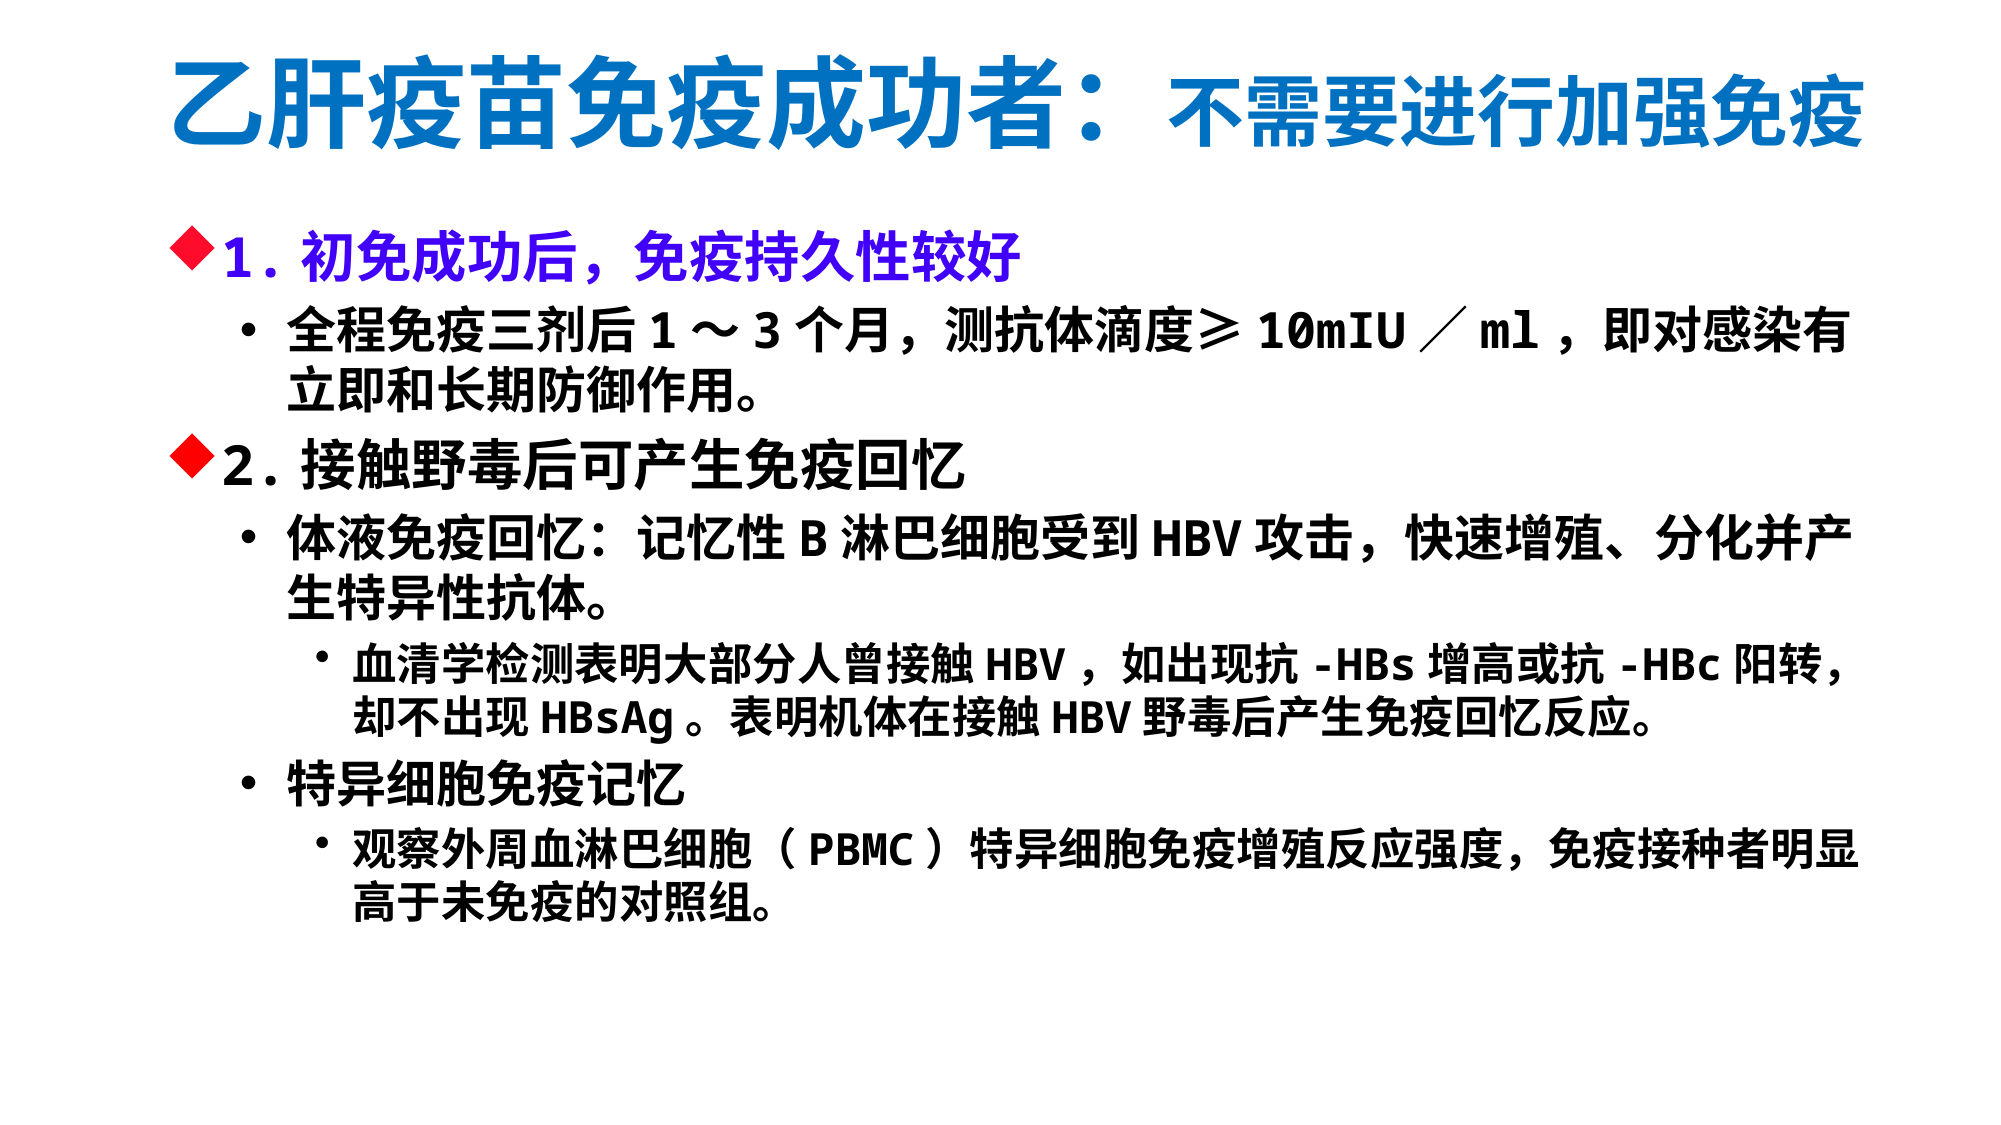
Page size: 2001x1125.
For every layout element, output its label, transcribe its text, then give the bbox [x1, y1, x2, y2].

text_box 1.初免成功后，免疫持久性较好 全程免疫三剂后1～3个月，测抗体滴度≥10mIU／ml，即对感染有立即和长期防御作用。 2.接触野毒后可产生免疫回忆 体液免疫回忆：记忆性B淋巴细胞受到HBV攻击，快速增殖、分化并产生特异性抗体。 血清学检测表明大部分人曾接触HBV，如出现抗-HBs增高或抗-HBc阳转，却不出现HBsAg。表明机体在接触HBV野毒后产生免疫回忆反应。 特异细胞免疫记忆 观察外周血淋巴细胞（PBMC）特异细胞免疫增殖反应强度，免疫接种者明显高于未免疫的对照组。 [149, 214, 1917, 841]
text_box 乙肝疫苗免疫成功者：不需要进行加强免疫 [116, 43, 1917, 157]
